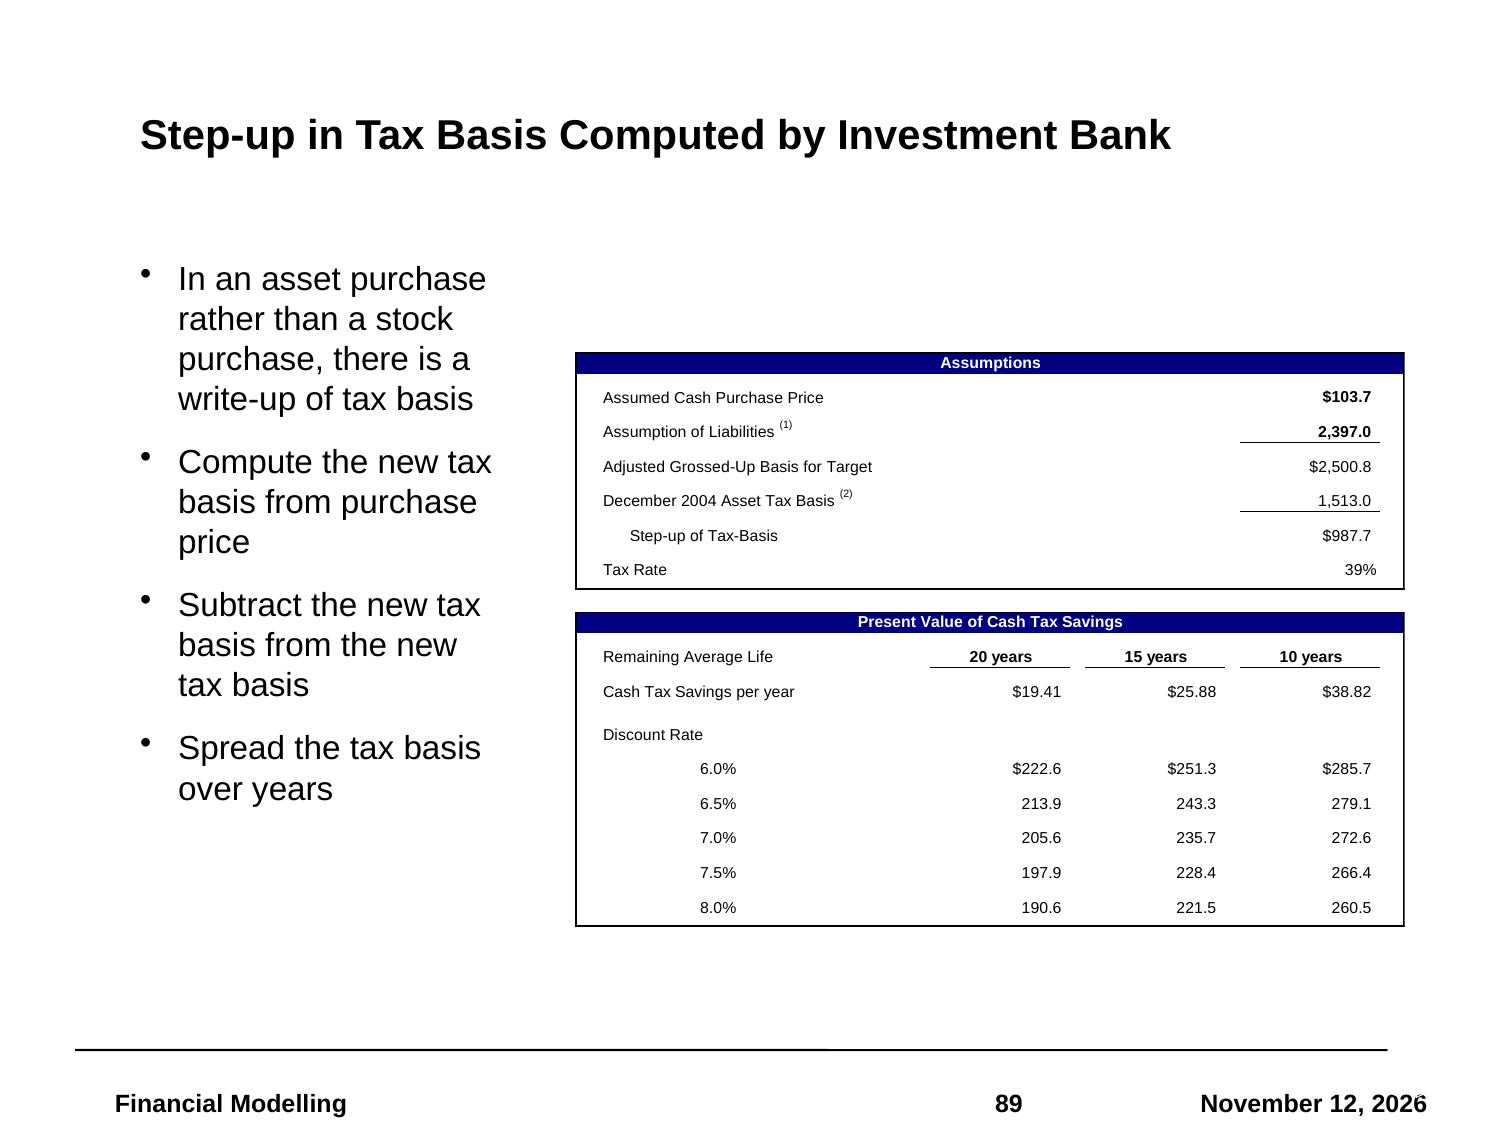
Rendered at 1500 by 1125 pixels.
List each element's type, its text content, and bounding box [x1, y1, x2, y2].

picture [574, 351, 1405, 927]
title Step-up in Tax Basis Computed by Investment Bank [124, 99, 1413, 226]
list In an asset purchase rather than a stock purchase, there is a write-up of tax basis Compute the new tax basis from purchase price Subtract the new tax basis from the new tax basis Spread the tax basis over years [124, 249, 526, 913]
